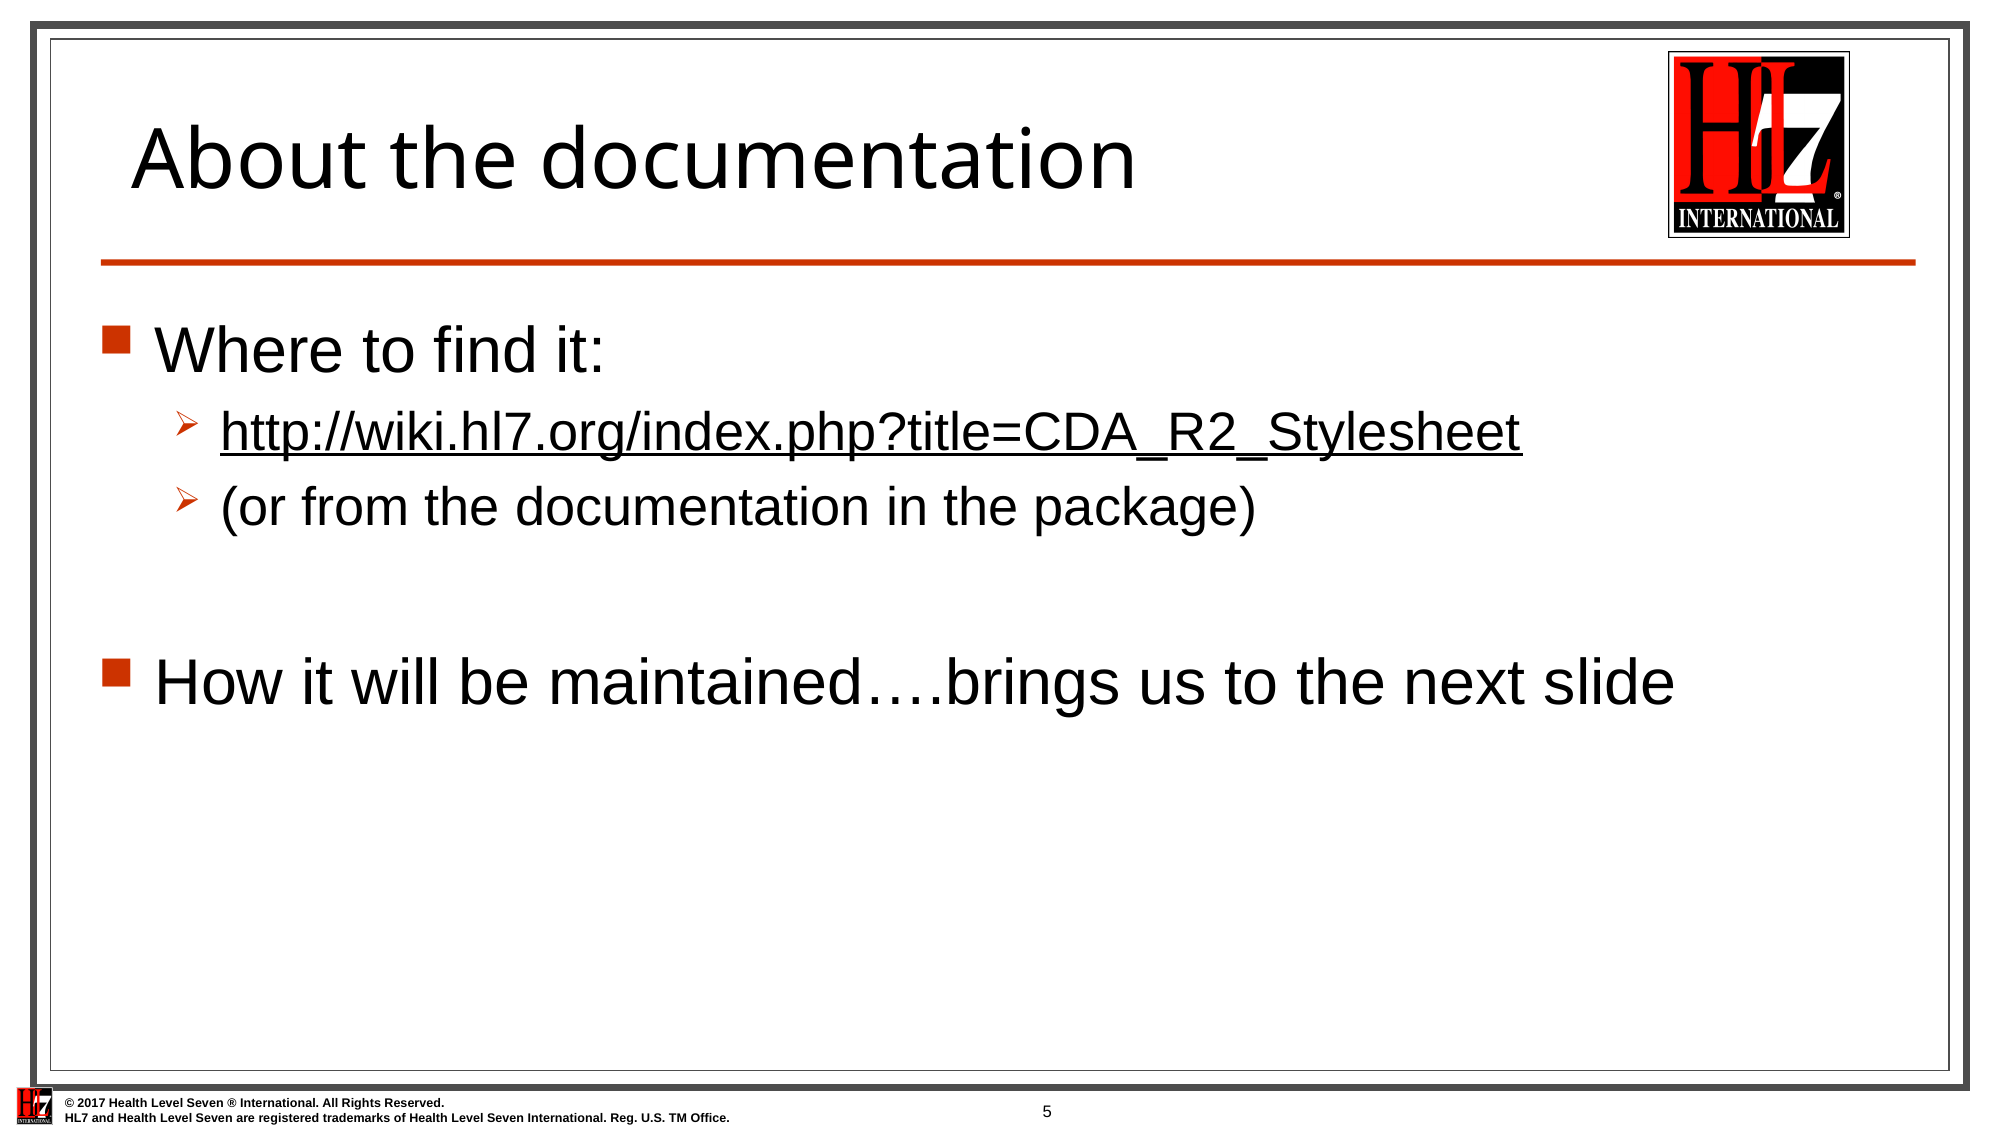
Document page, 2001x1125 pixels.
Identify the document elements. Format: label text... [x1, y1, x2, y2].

picture [1668, 213, 1850, 238]
picture [1668, 51, 1850, 77]
title About the documentation [116, 77, 1901, 213]
slide_number 5 [949, 1071, 1067, 1125]
list Where to find it: http://wiki.hl7.org/index.php?title=CDA_R2_Stylesheet (or from the documentation in the package) How it will be maintained….brings us to the next slide [83, 299, 1917, 1026]
picture [16, 1087, 53, 1125]
